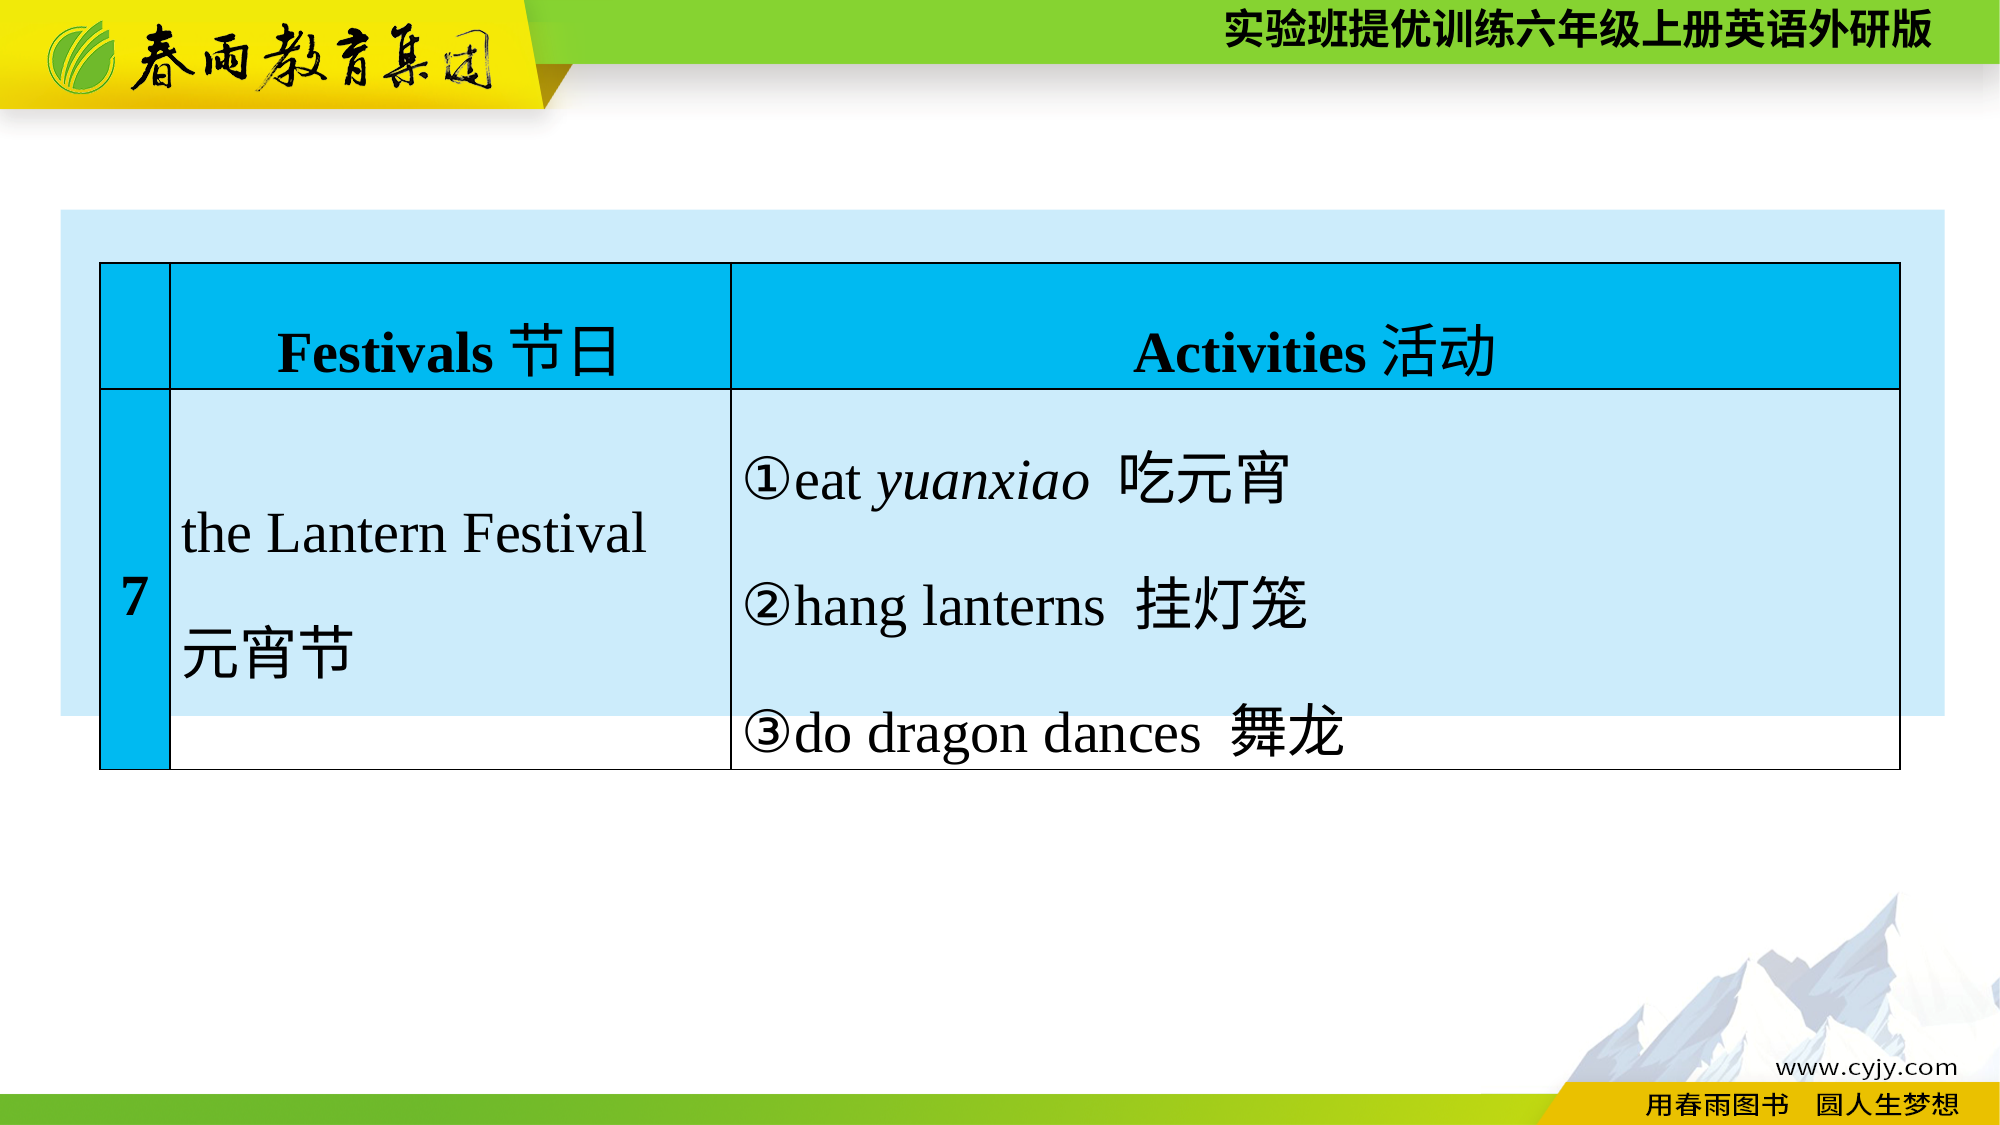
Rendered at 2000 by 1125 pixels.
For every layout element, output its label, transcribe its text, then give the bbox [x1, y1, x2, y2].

table_cell ①eat yuanxiao 吃元宵 ②hang lanterns 挂灯笼 ③do dragon dances 舞龙 [732, 390, 1899, 769]
table_header [101, 264, 169, 388]
picture [0, 0, 2000, 1125]
table_header Festivals节日 [171, 264, 730, 388]
table_cell 7 [101, 390, 169, 769]
table_cell the Lantern Festival 元宵节 [171, 390, 730, 769]
text_box [60, 209, 1945, 716]
table_header Activities活动 [732, 264, 1899, 388]
